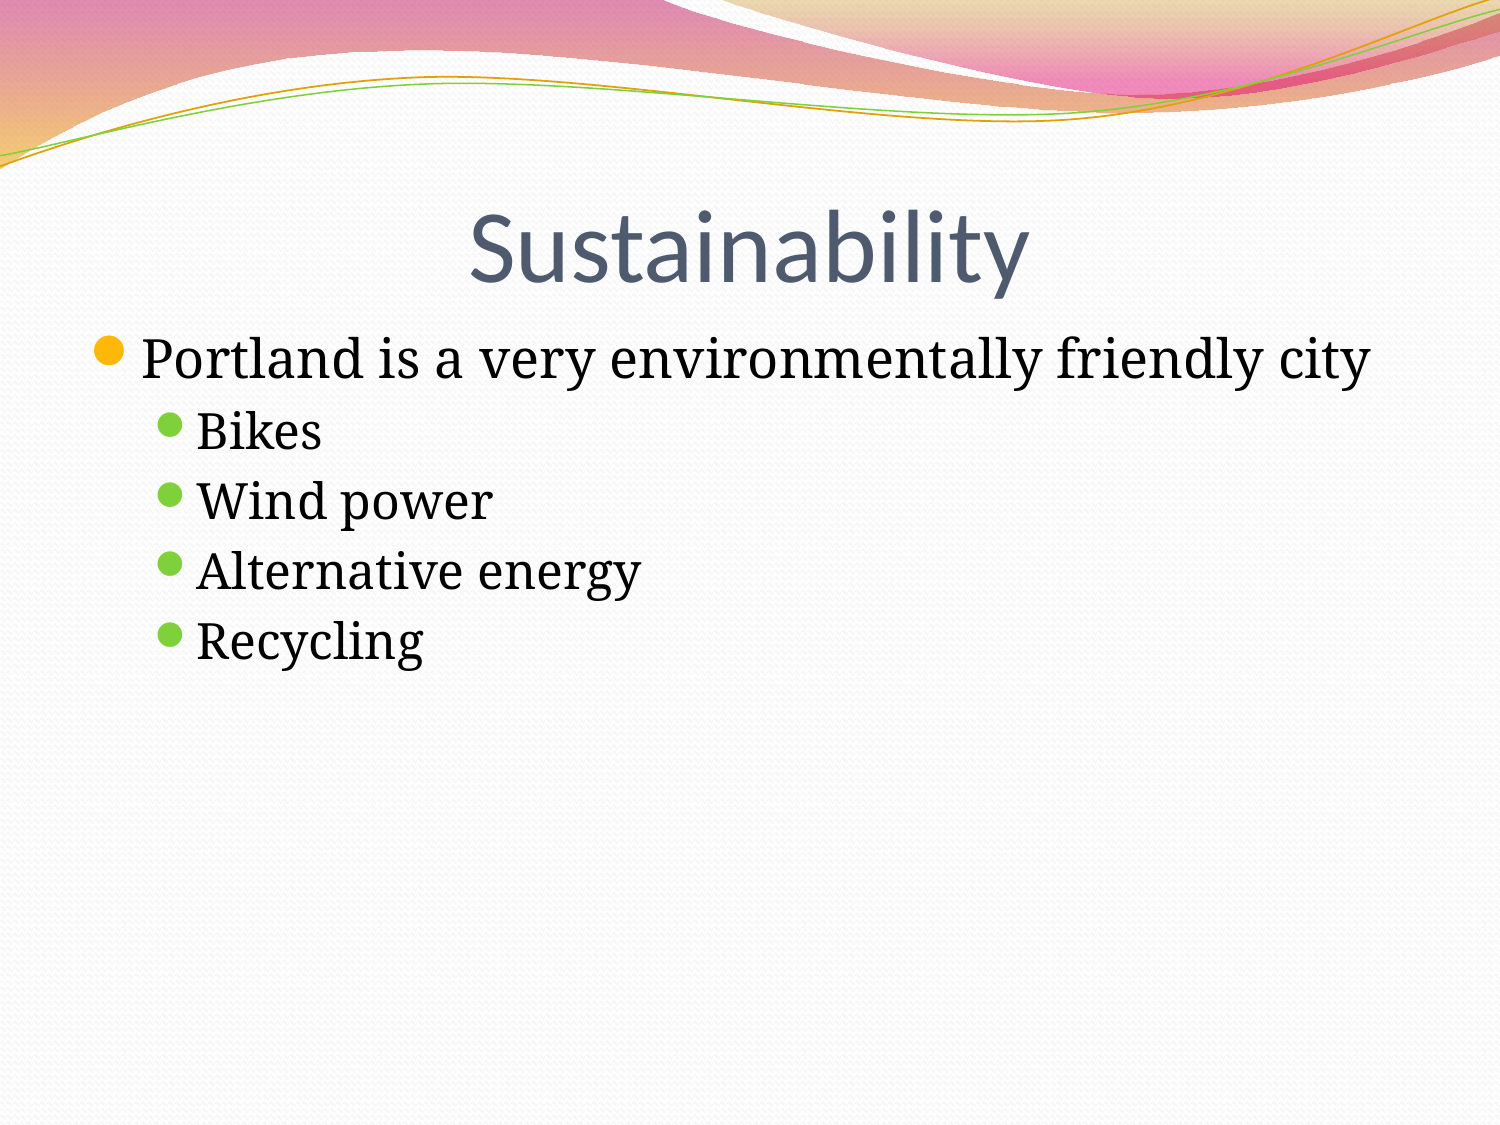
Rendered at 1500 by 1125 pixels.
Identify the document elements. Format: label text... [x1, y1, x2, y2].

list Portland is a very environmentally friendly city Bikes Wind power Alternative energy Recycling [75, 317, 1425, 1038]
title Sustainability [75, 115, 1425, 303]
